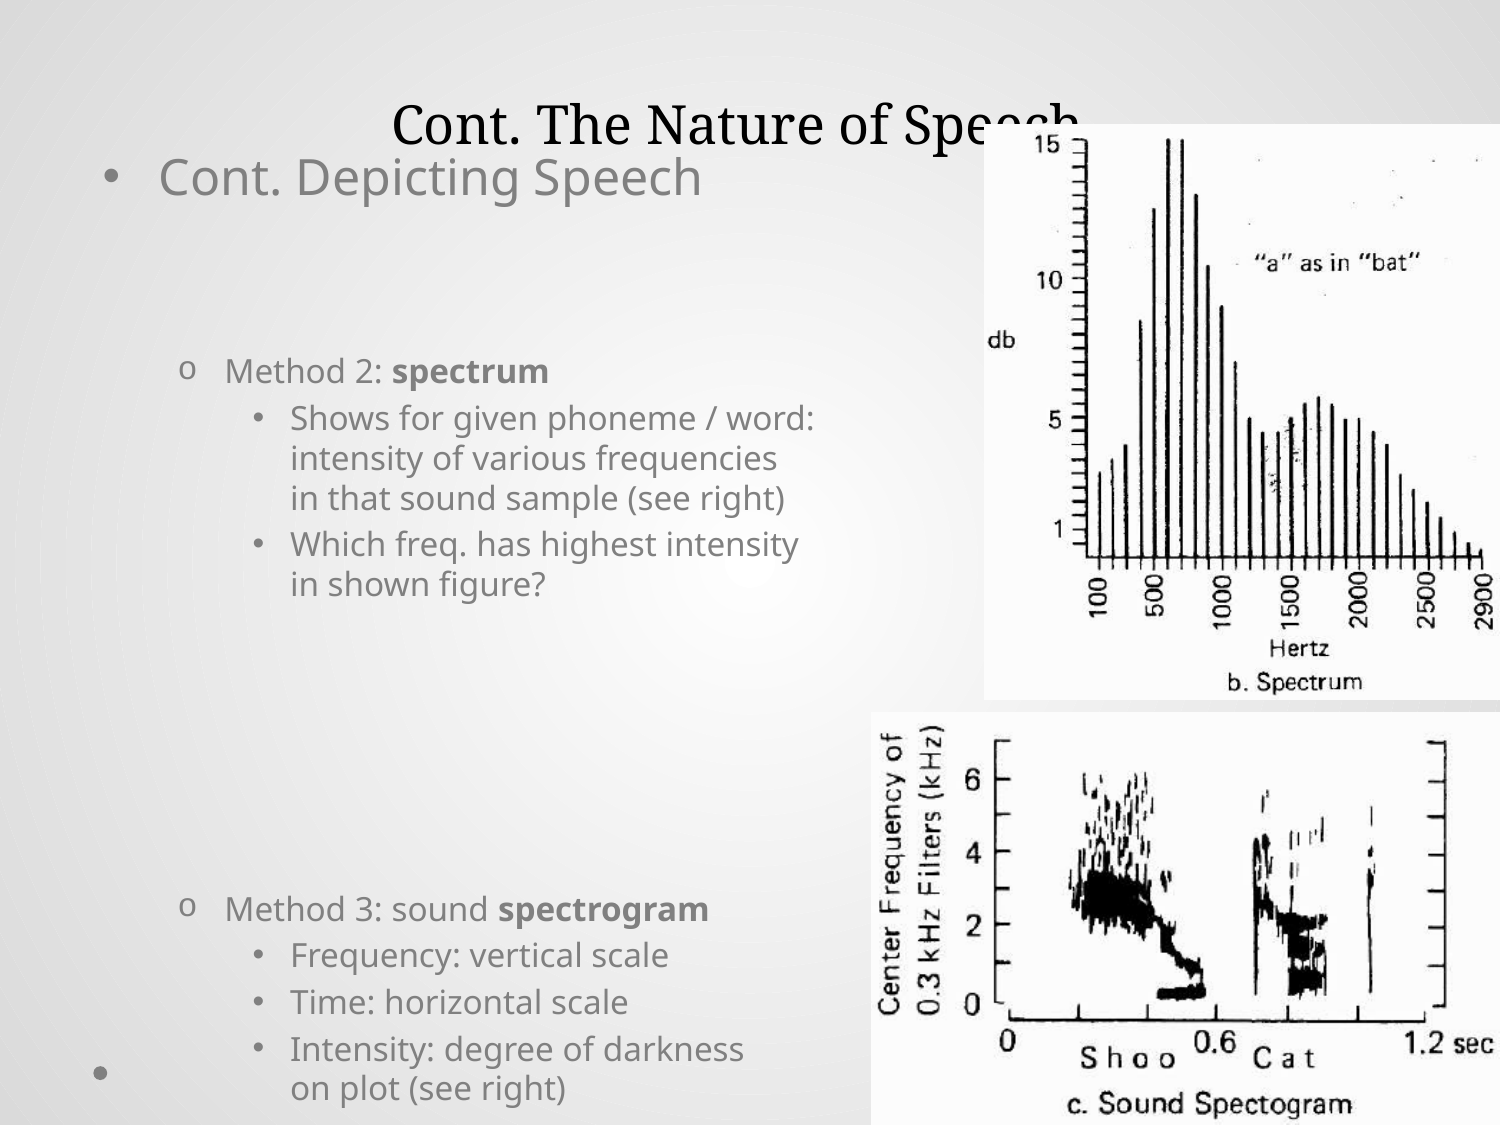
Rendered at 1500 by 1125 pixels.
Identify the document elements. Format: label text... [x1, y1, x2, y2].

title Cont. The Nature of Speech [62, 62, 1413, 163]
list Cont. Depicting Speech Method 2: spectrum Shows for given phoneme / word: intensity of various frequencies in that sound sample (see right) Which freq. has highest intensity in shown figure? Method 3: sound spectrogram Frequency: vertical scale Time: horizontal scale Intensity: degree of darkness on plot (see right) [87, 137, 982, 1113]
picture [870, 712, 1500, 1125]
picture [983, 124, 1500, 701]
